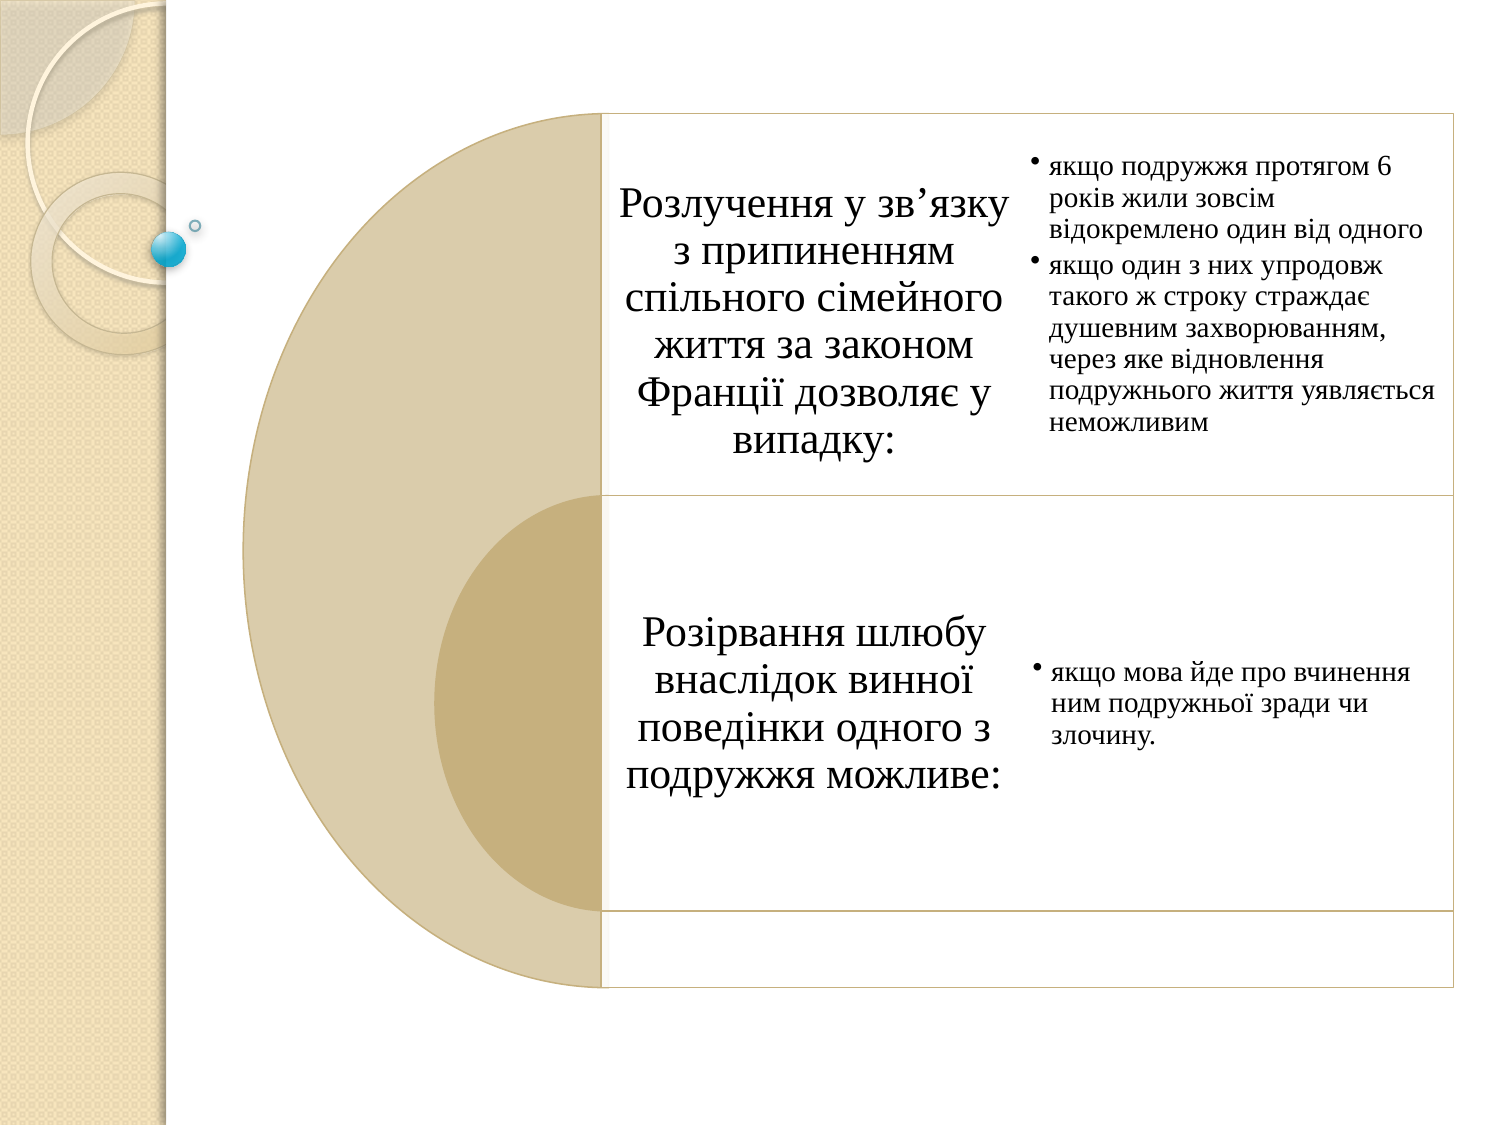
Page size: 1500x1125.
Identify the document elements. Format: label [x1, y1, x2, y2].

text_box [249, 66, 1448, 1036]
